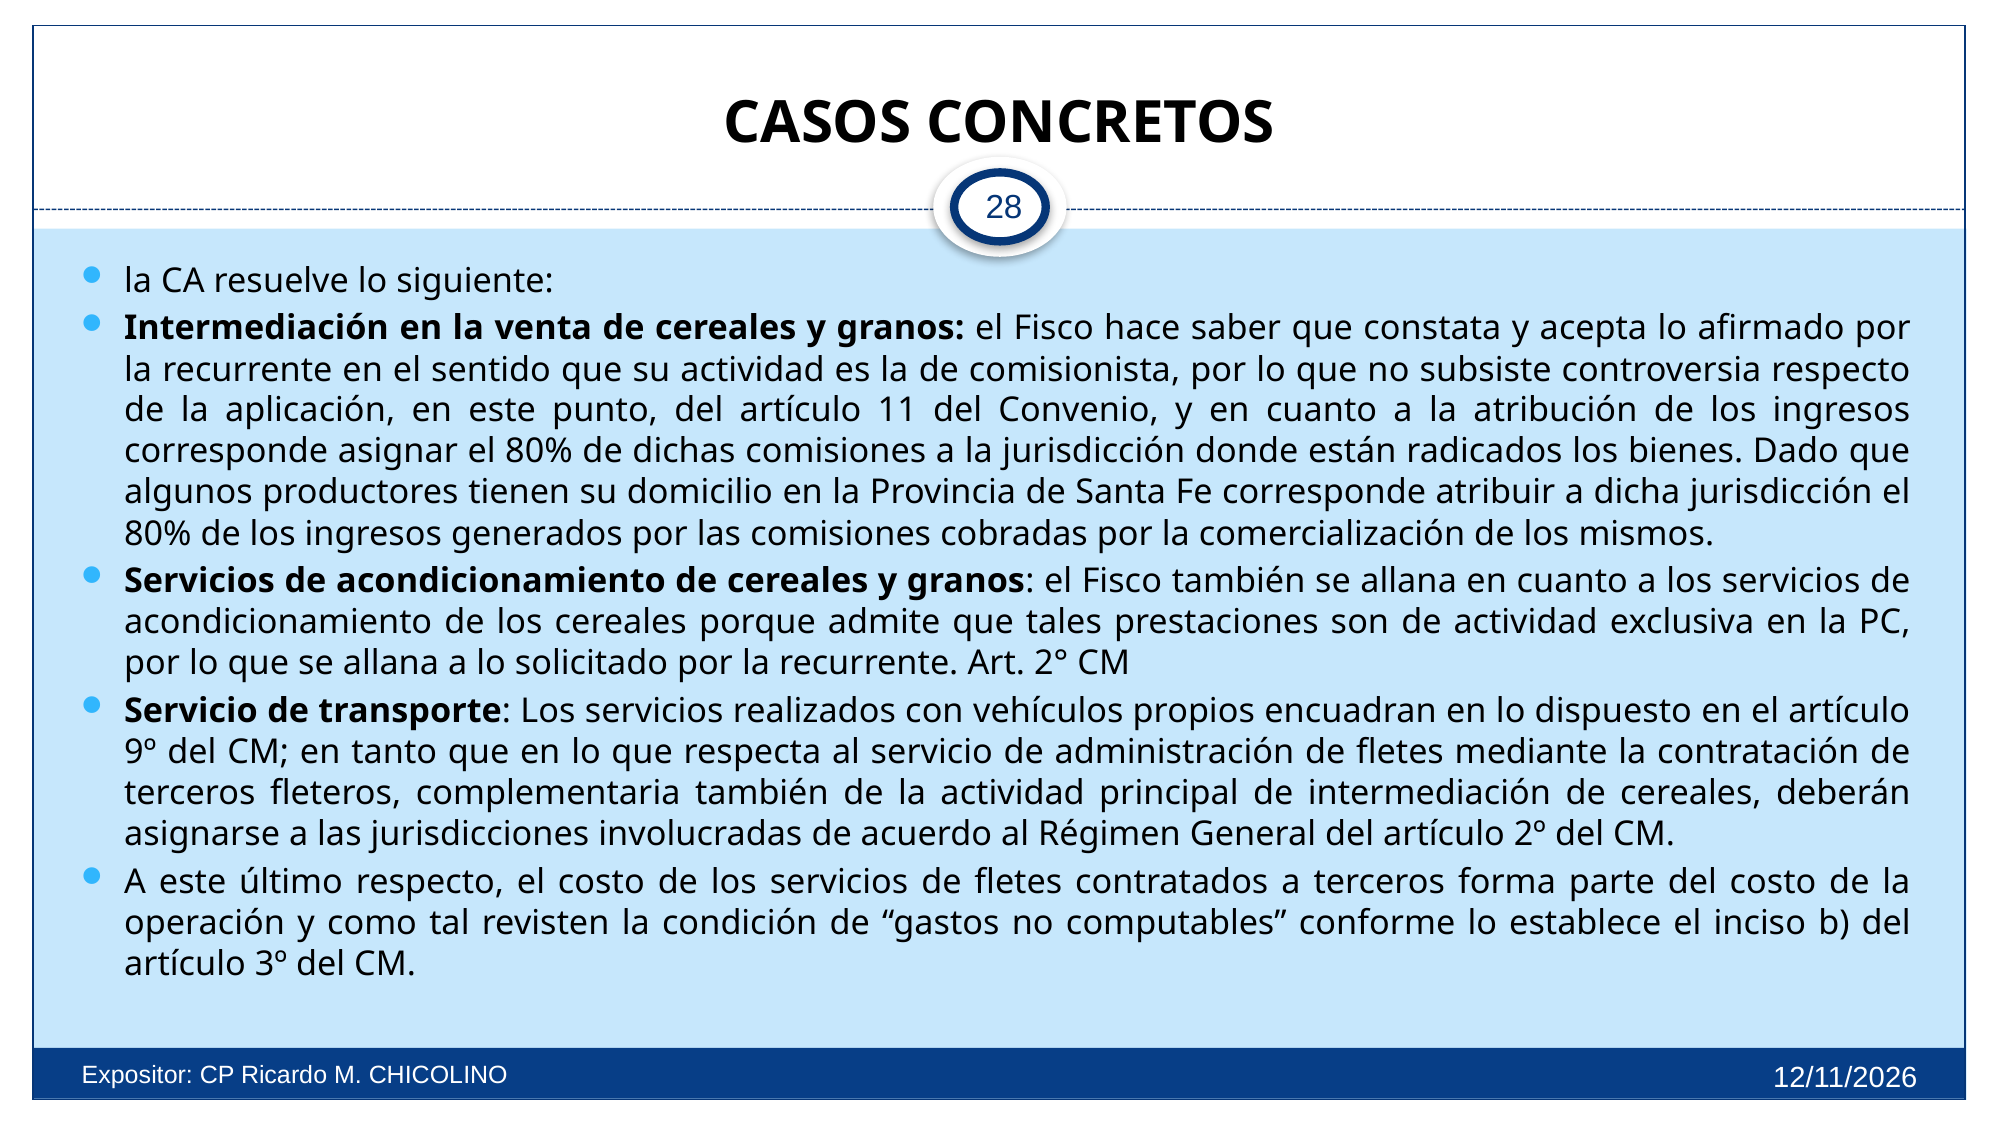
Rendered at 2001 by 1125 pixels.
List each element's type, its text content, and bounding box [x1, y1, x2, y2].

title CASOS CONCRETOS [65, 37, 1933, 162]
slide_number 28 [954, 168, 1055, 241]
footer Expositor: CP Ricardo M. CHICOLINO [66, 1051, 850, 1112]
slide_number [1266, 1050, 1933, 1111]
list la CA resuelve lo siguiente: Intermediación en la venta de cereales y granos: el Fisco hace saber que constata y acepta lo afirmado por la recurrente en el sentido que su actividad es la de comisionista, por lo que no subsiste controversia respecto de la aplicación, en este punto, del artículo 11 del Convenio, y en cuanto a la atribución de los ingresos corresponde asignar el 80% de dichas comisiones a la jurisdicción donde están radicados los bienes. Dado que algunos productores tienen su domicilio en la Provincia de Santa Fe corresponde atribuir a dicha jurisdicción el 80% de los ingresos generados por las comisiones cobradas por la comercialización de los mismos. Servicios de acondicionamiento de cereales y granos: el Fisco también se allana en cuanto a los servicios de acondicionamiento de los cereales porque admite que tales prestaciones son de actividad exclusiva en la PC, por lo que se allana a lo solicitado por la recurrente. Art. 2° CM Servicio de transporte: Los servicios realizados con vehículos propios encuadran en lo dispuesto en el artículo 9º del CM; en tanto que en lo que respecta al servicio de administración de fletes mediante la contratación de terceros fleteros, complementaria también de la actividad principal de intermediación de cereales, deberán asignarse a las jurisdicciones involucradas de acuerdo al Régimen General del artículo 2º del CM. A este último respecto, el costo de los servicios de fletes contratados a terceros forma parte del costo de la operación y como tal revisten la condición de “gastos no computables” conforme lo establece el inciso b) del artículo 3º del CM. [66, 250, 1926, 1001]
